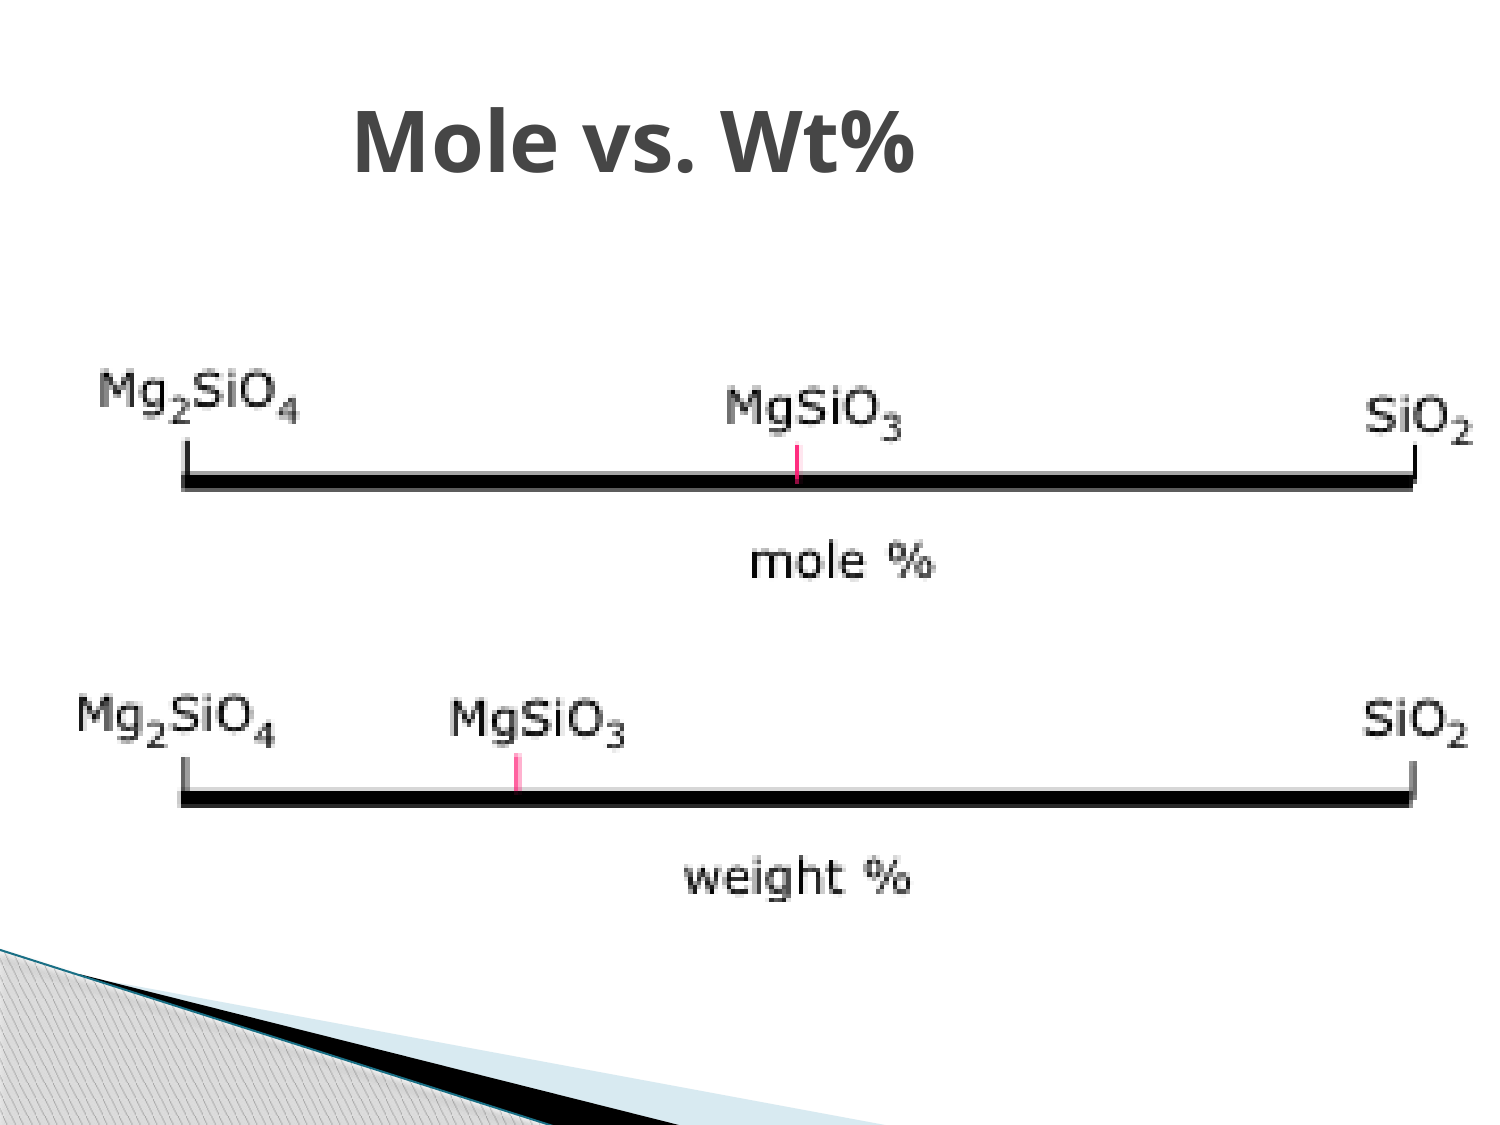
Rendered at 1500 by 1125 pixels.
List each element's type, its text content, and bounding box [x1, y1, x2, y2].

picture [74, 355, 1487, 907]
title Mole vs. Wt% [335, 45, 1500, 233]
